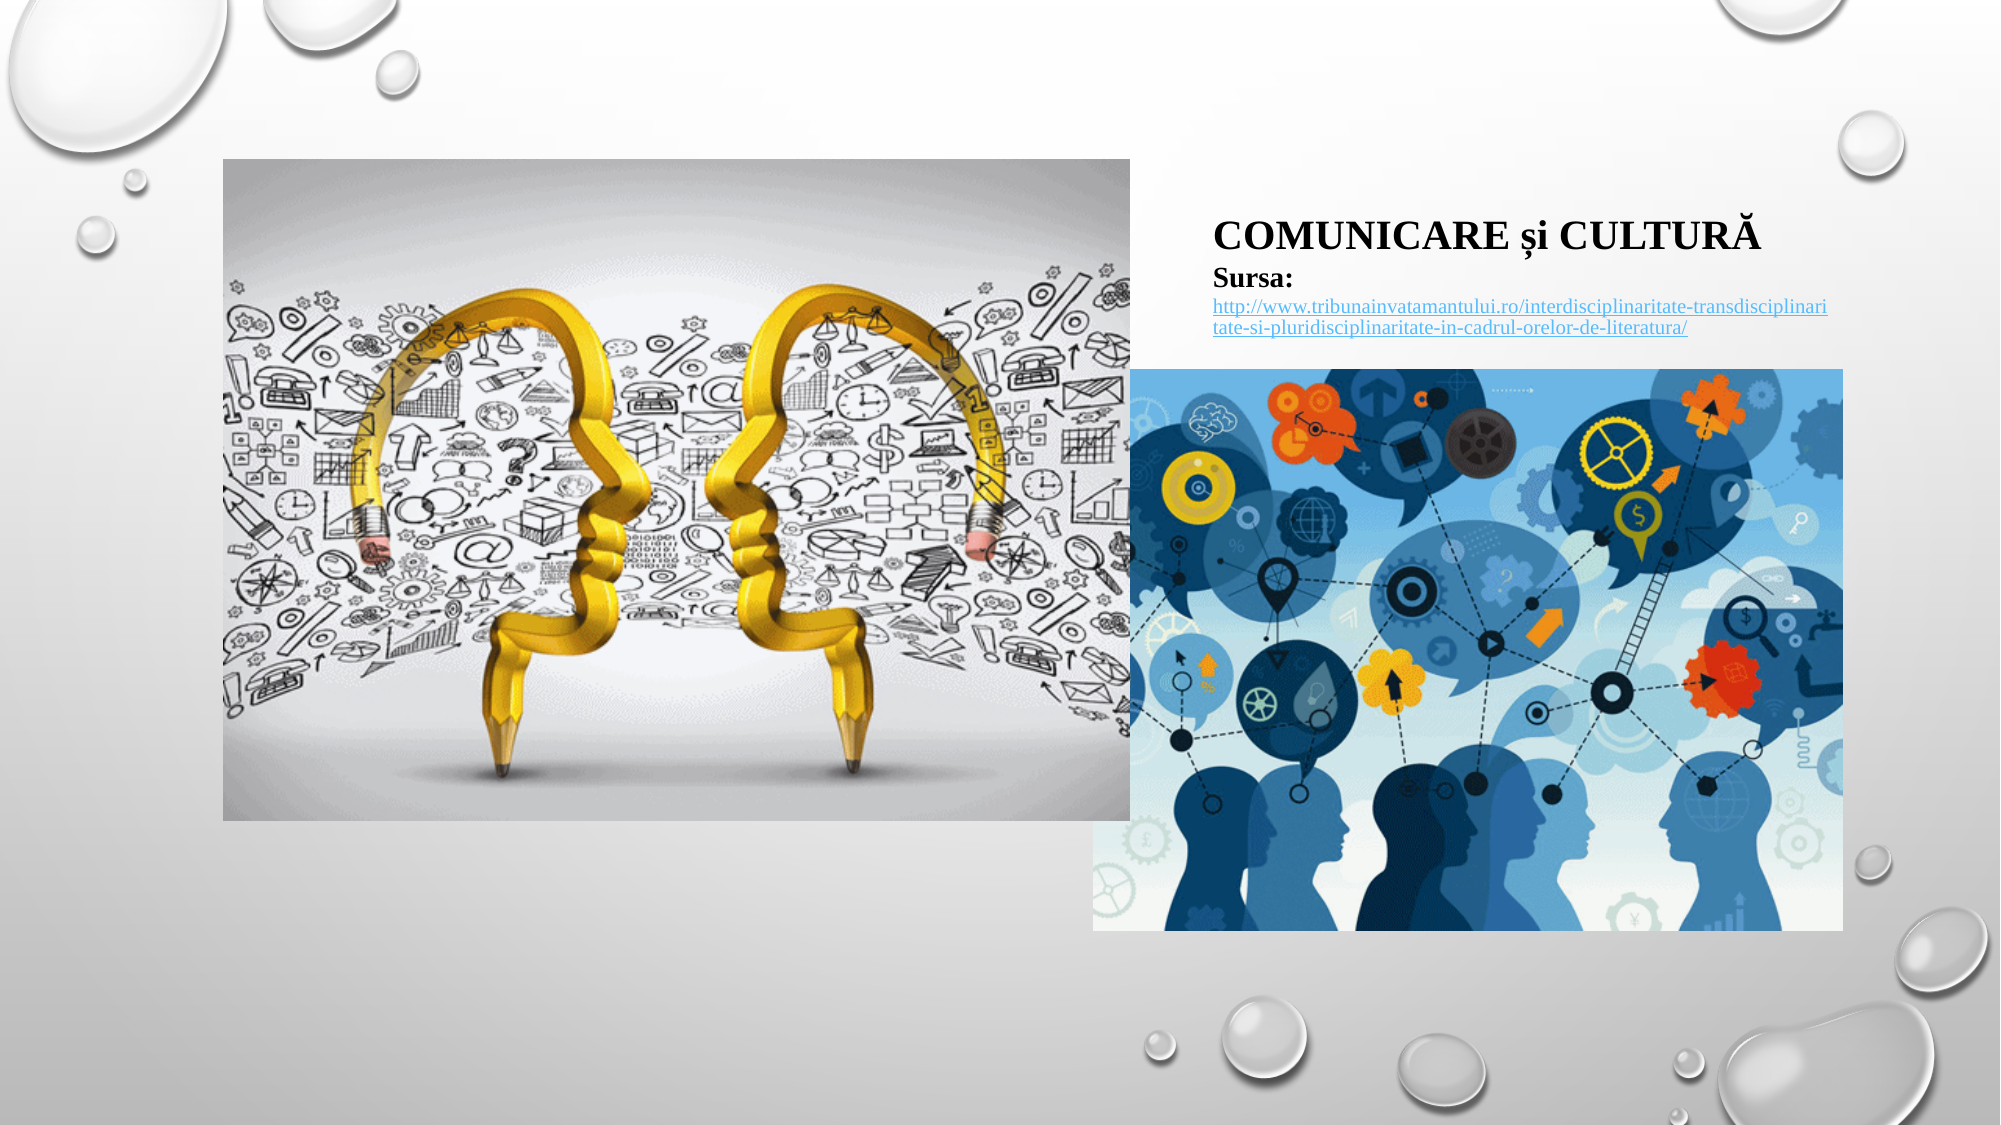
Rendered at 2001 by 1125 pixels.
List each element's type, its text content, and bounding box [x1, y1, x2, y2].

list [1093, 369, 1843, 932]
picture [0, 0, 2000, 1125]
text_box COMUNICARE și CULTURĂ Sursa: http://www.tribunainvatamantului.ro/interdisciplinaritate-transdisciplinaritate-si-pluridisciplinaritate-in-cadrul-orelor-de-literatura/ [1198, 200, 1843, 326]
